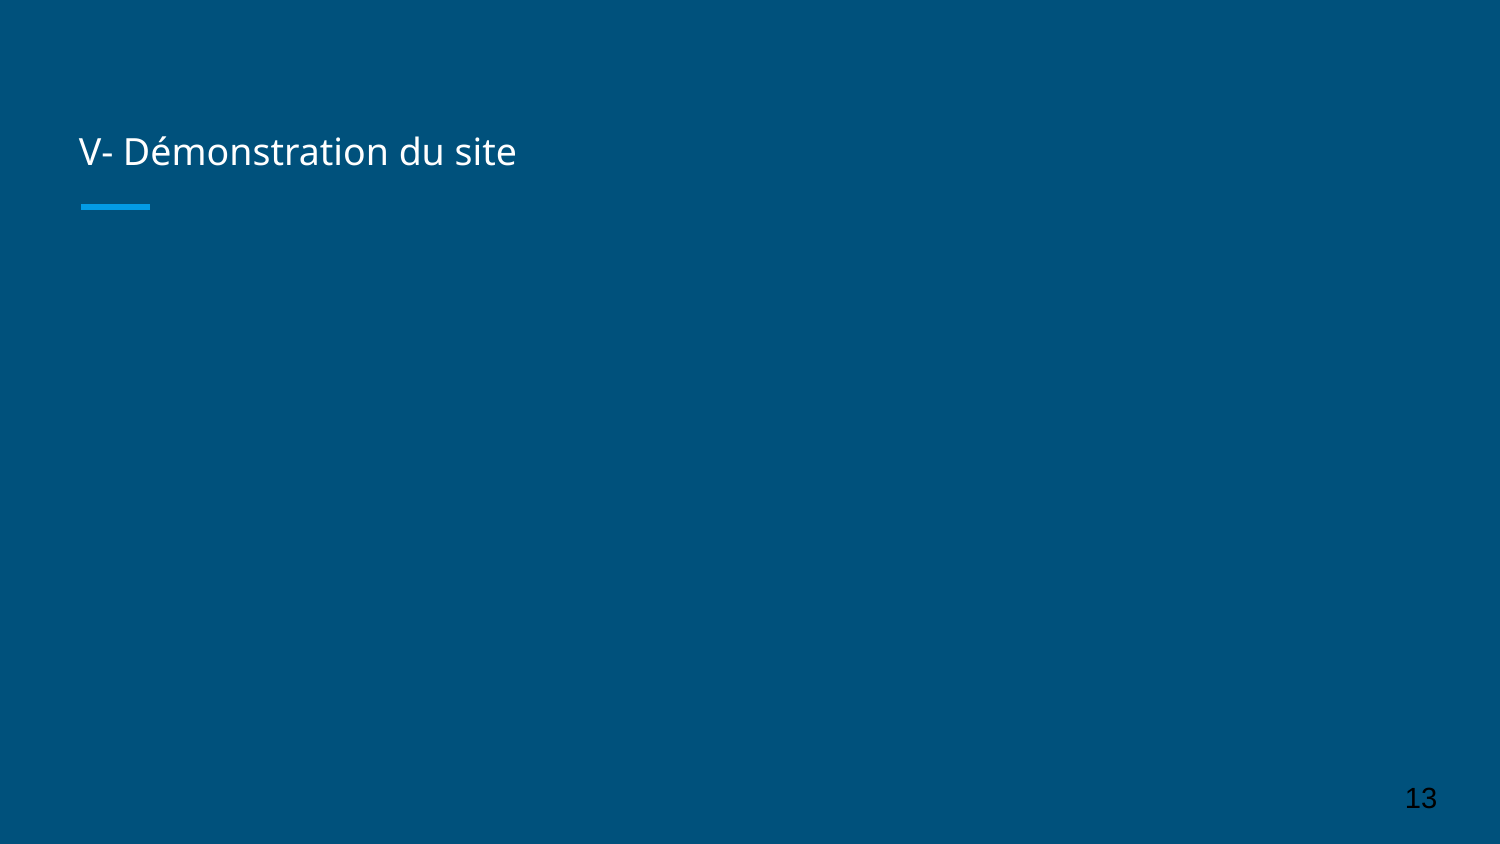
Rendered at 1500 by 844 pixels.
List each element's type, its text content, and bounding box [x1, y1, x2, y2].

title V- Démonstration du site [63, 75, 1437, 188]
slide_number ‹#› [1389, 764, 1480, 830]
